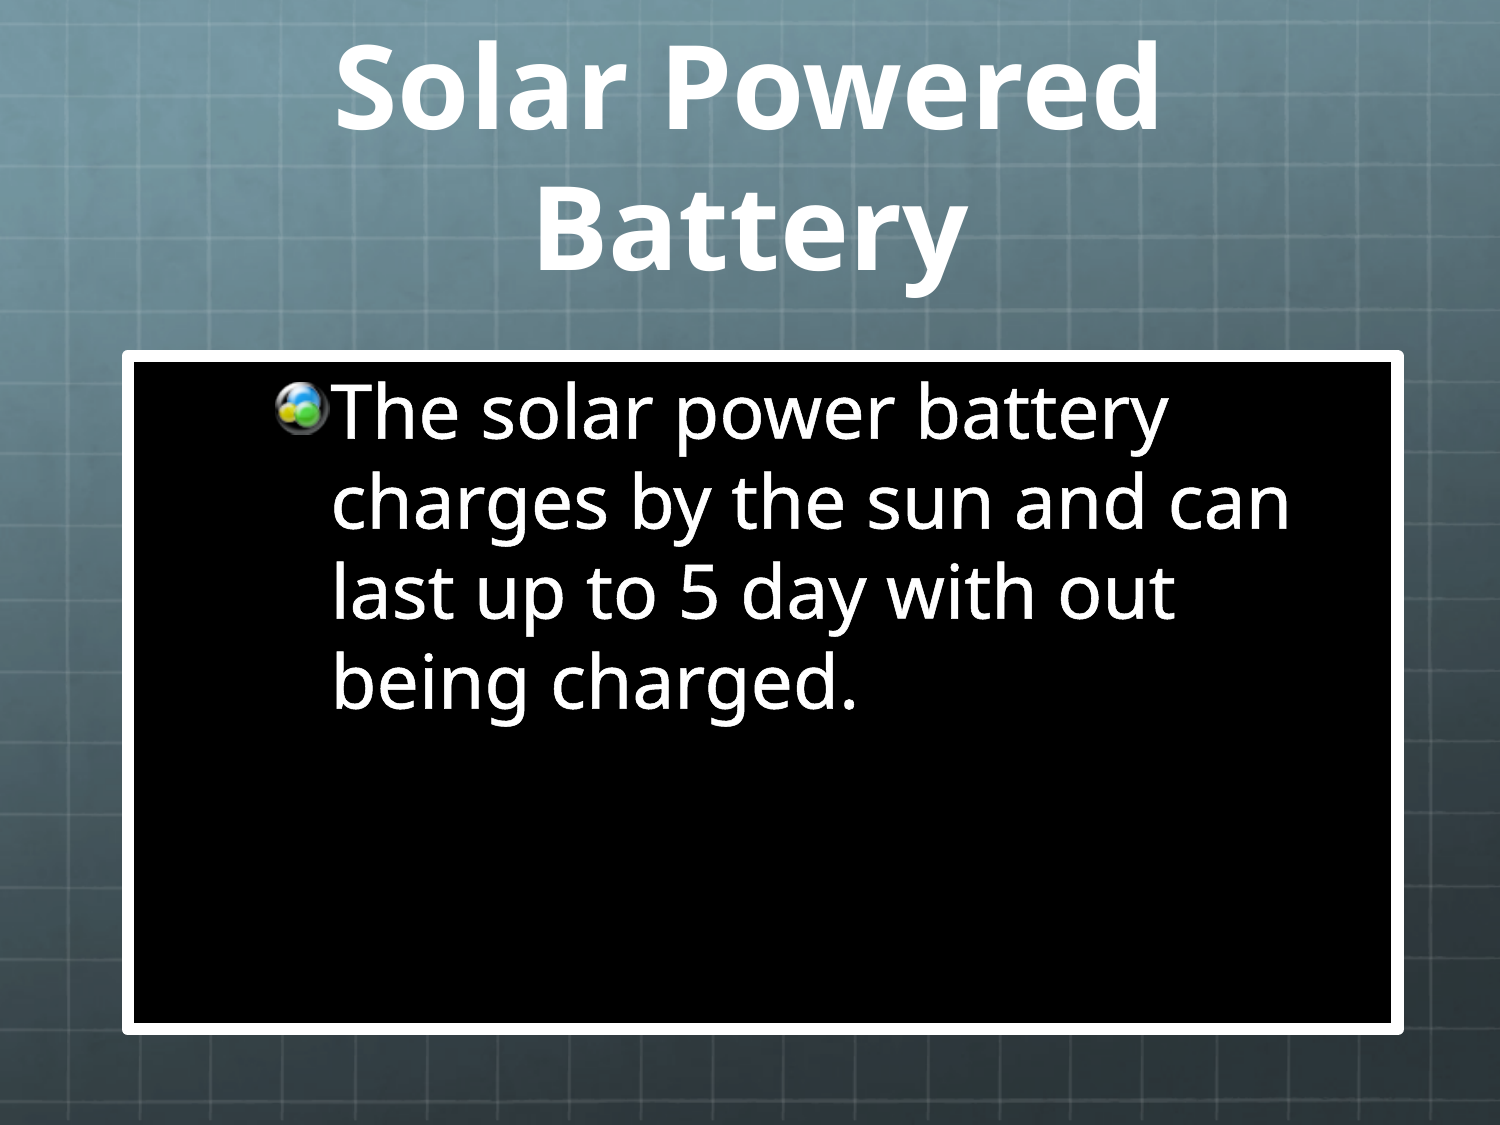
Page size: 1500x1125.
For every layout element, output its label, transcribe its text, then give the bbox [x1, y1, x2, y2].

title Solar Powered Battery [127, 17, 1372, 289]
list The solar power battery charges by the sun and can last up to 5 day with out being charged. [122, 350, 1404, 1035]
picture [0, 0, 1500, 1125]
